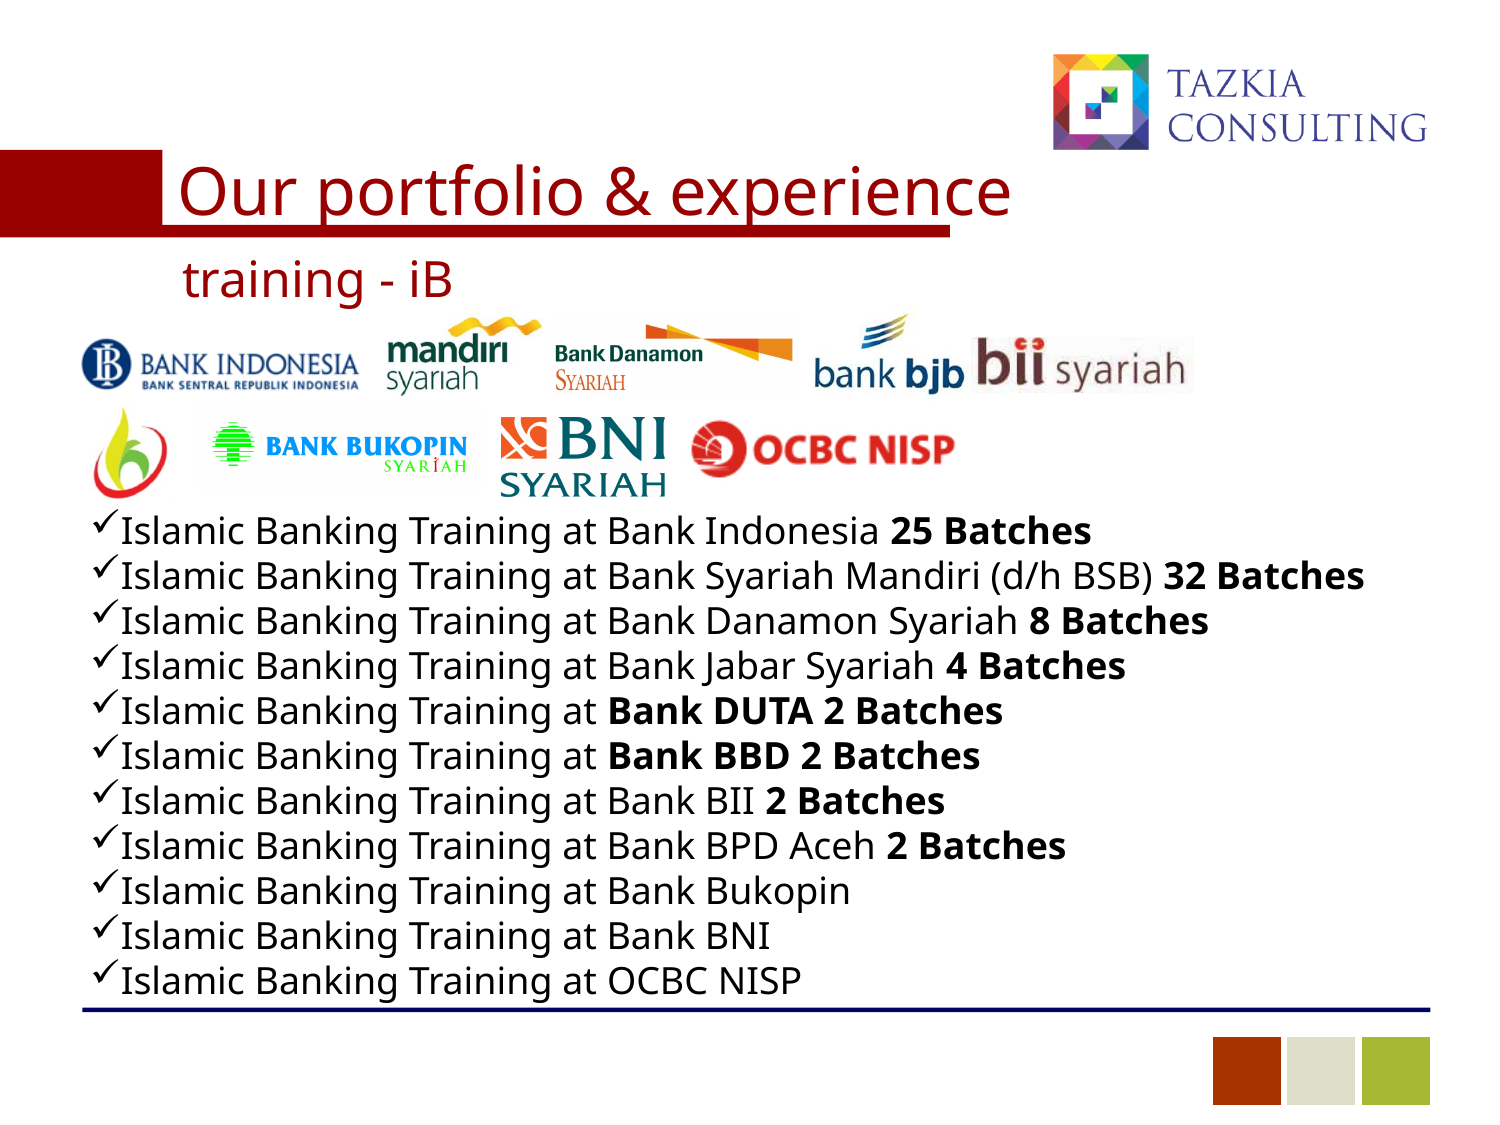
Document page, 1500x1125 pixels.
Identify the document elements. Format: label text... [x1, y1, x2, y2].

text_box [0, 141, 1188, 317]
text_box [72, 304, 1194, 504]
picture [1053, 54, 1427, 150]
text_box Islamic Banking Training at Bank Indonesia 25 Batches Islamic Banking Training at Bank Syariah Mandiri (d/h BSB) 32 Batches Islamic Banking Training at Bank Danamon Syariah 8 Batches Islamic Banking Training at Bank Jabar Syariah 4 Batches Islamic Banking Training at Bank DUTA 2 Batches Islamic Banking Training at Bank BBD 2 Batches Islamic Banking Training at Bank BII 2 Batches Islamic Banking Training at Bank BPD Aceh 2 Batches Islamic Banking Training at Bank Bukopin Islamic Banking Training at Bank BNI Islamic Banking Training at OCBC NISP [74, 499, 1409, 988]
